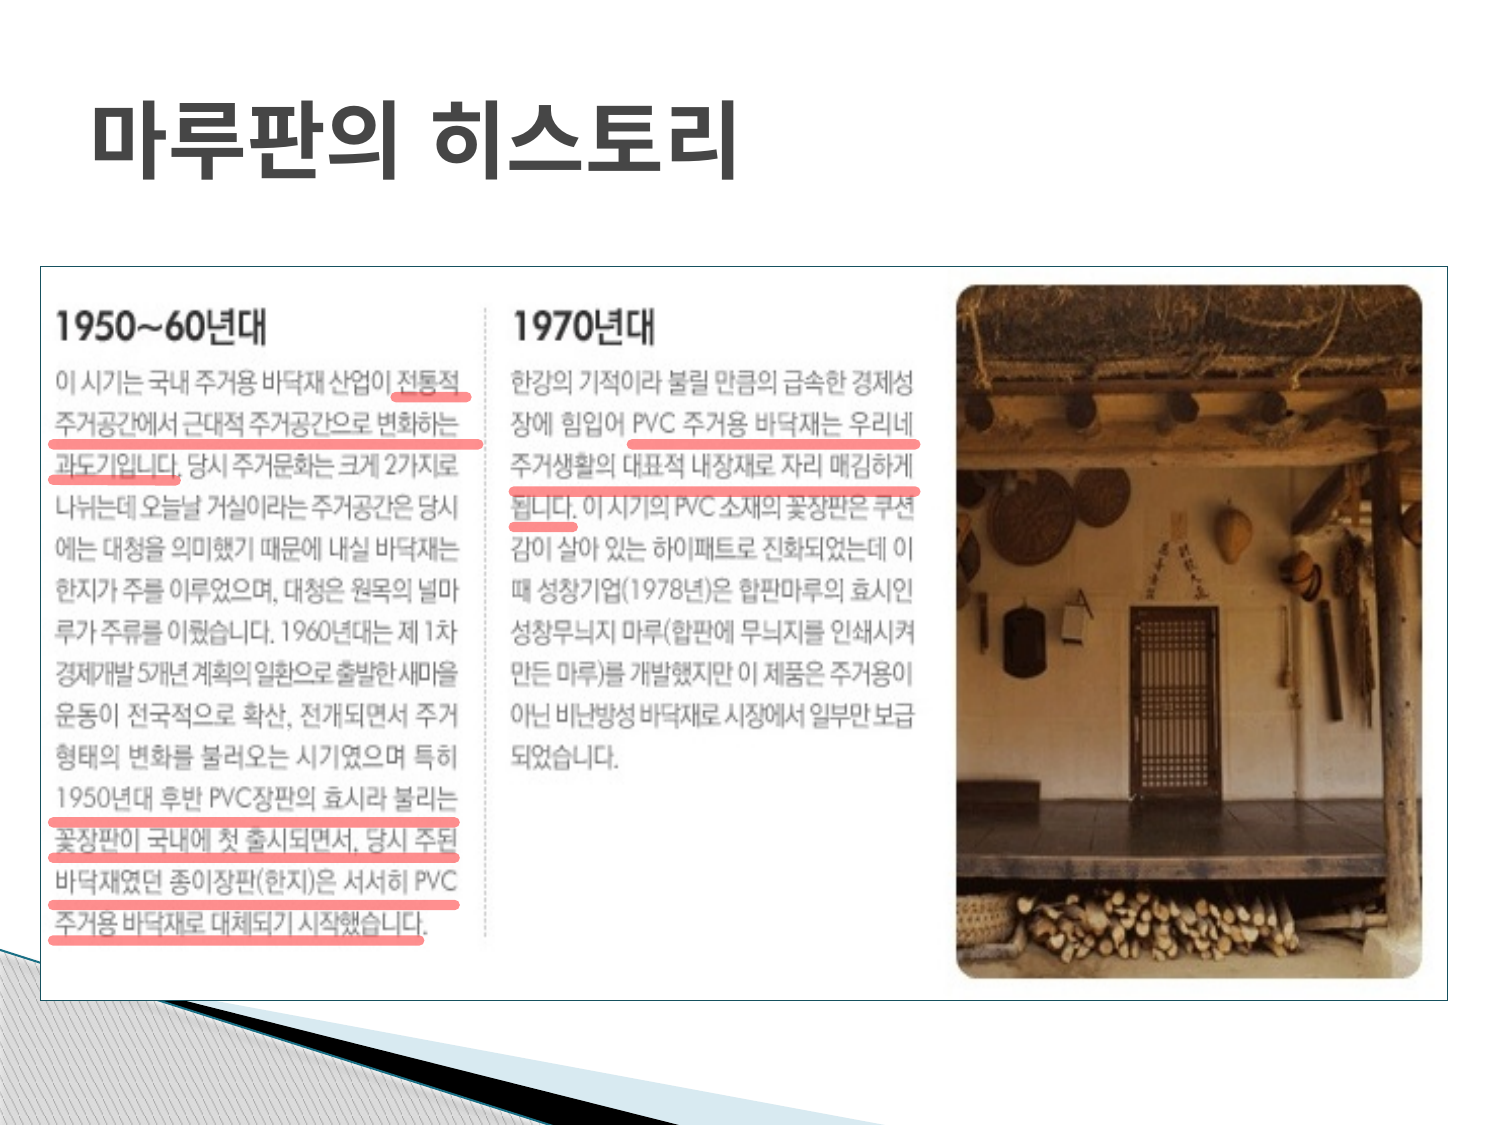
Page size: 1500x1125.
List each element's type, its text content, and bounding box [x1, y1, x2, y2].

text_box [41, 266, 1448, 1000]
title 마루판의 히스토리 [75, 45, 1425, 233]
